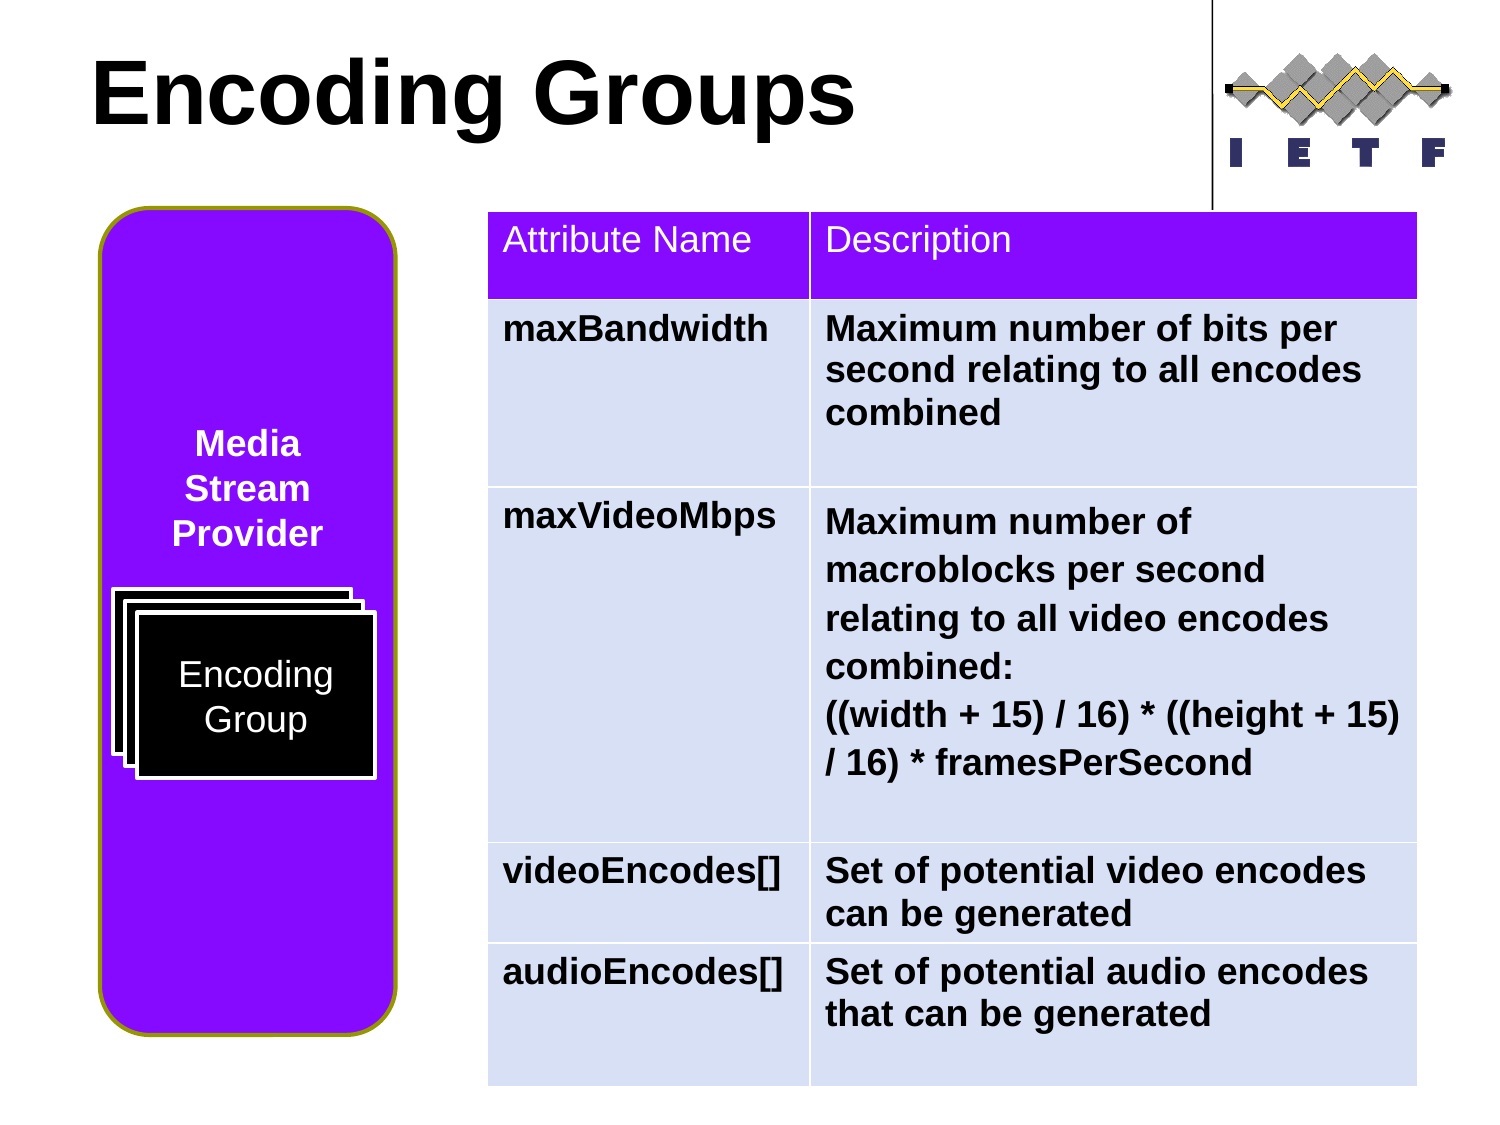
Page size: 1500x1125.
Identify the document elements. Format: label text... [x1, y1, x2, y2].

title Encoding Groups [74, 19, 1201, 151]
text_box Encoding group [111, 587, 353, 756]
table_cell maxVideoMbps [488, 488, 809, 842]
text_box Encoding group [123, 599, 365, 768]
table_header Attribute Name [488, 212, 809, 299]
table_cell Set of potential audio encodes that can be generated [811, 944, 1417, 1086]
table_header Description [811, 212, 1417, 299]
table_cell maxBandwidth [488, 300, 809, 486]
text_box Encoding Group [135, 610, 377, 780]
table_cell Set of potential video encodes can be generated [811, 843, 1417, 942]
text_box Media Stream Provider [97, 205, 398, 1038]
table_cell Maximum number of bits per second relating to all encodes combined [811, 300, 1417, 486]
table_cell audioEncodes[] [488, 944, 809, 1086]
picture [1212, 37, 1463, 181]
table_cell videoEncodes[] [488, 843, 809, 942]
table_cell Maximum number of macroblocks per second relating to all video encodes combined: ((width + 15) / 16) * ((height + 15) / 16) * framesPerSecond [811, 488, 1417, 842]
